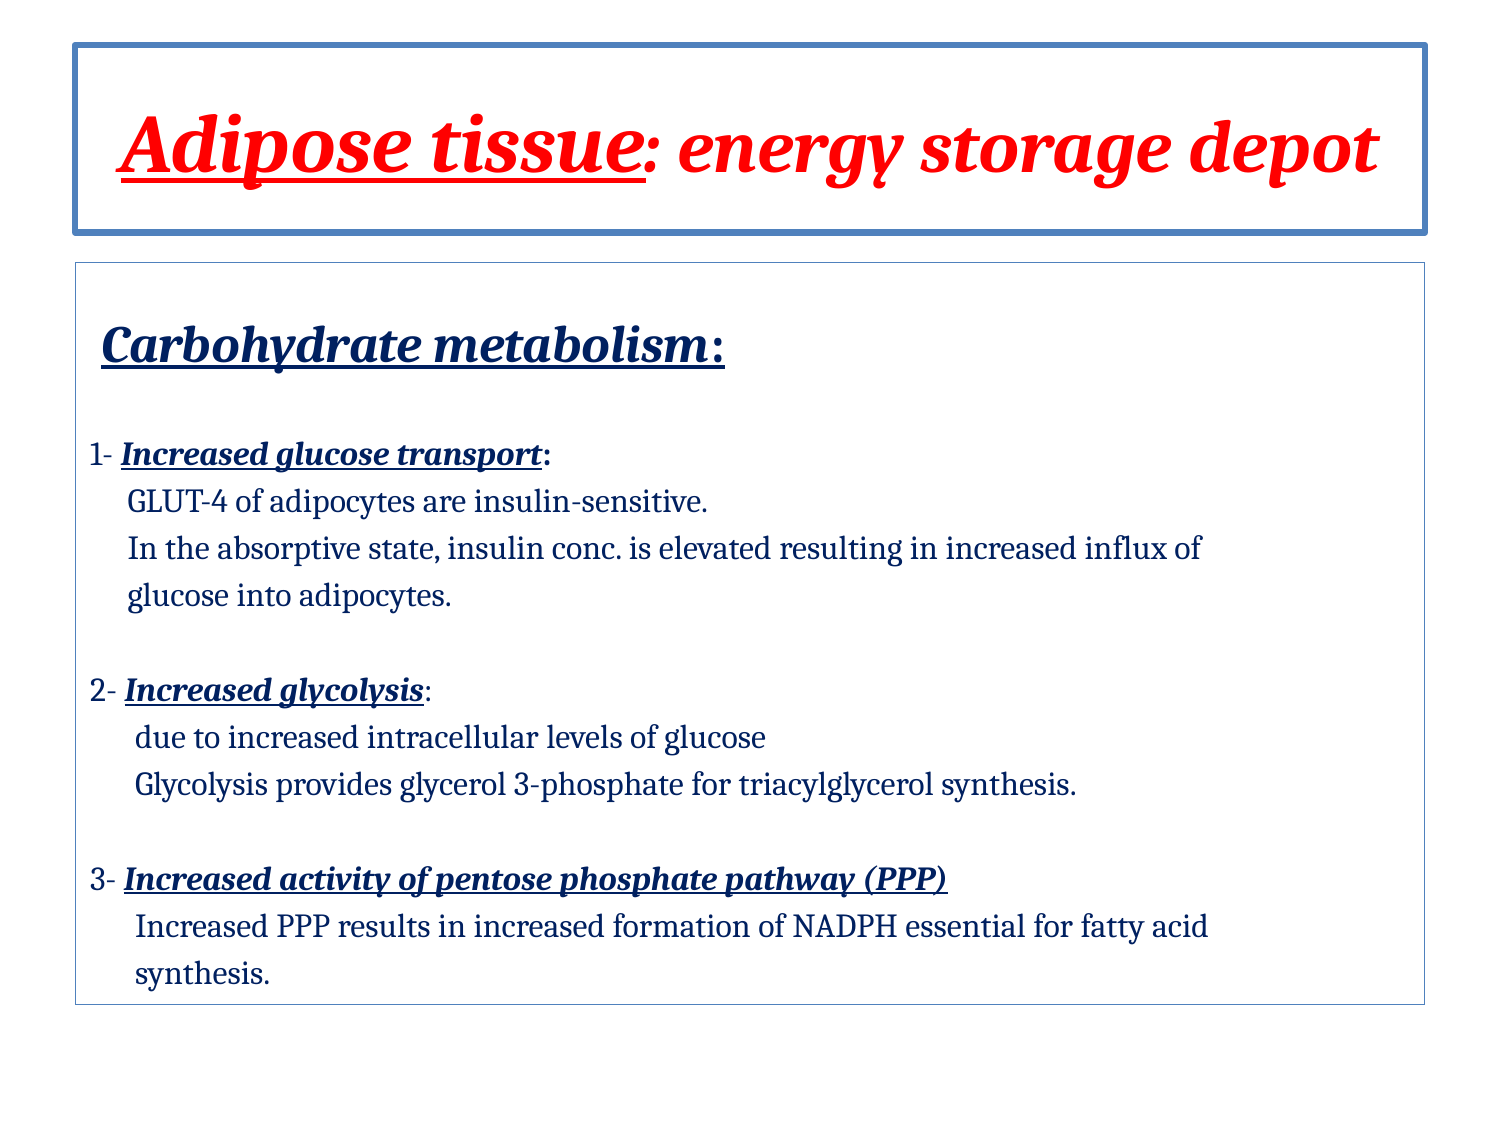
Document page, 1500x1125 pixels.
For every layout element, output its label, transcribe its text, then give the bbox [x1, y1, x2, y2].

list Carbohydrate metabolism: 1- Increased glucose transport: GLUT-4 of adipocytes are insulin-sensitive. In the absorptive state, insulin conc. is elevated resulting in increased influx of glucose into adipocytes. 2- Increased glycolysis: due to increased intracellular levels of glucose Glycolysis provides glycerol 3-phosphate for triacylglycerol synthesis. 3- Increased activity of pentose phosphate pathway (PPP) Increased PPP results in increased formation of NADPH essential for fatty acid synthesis. [75, 262, 1425, 1005]
title Adipose tissue: energy storage depot [75, 45, 1425, 233]
